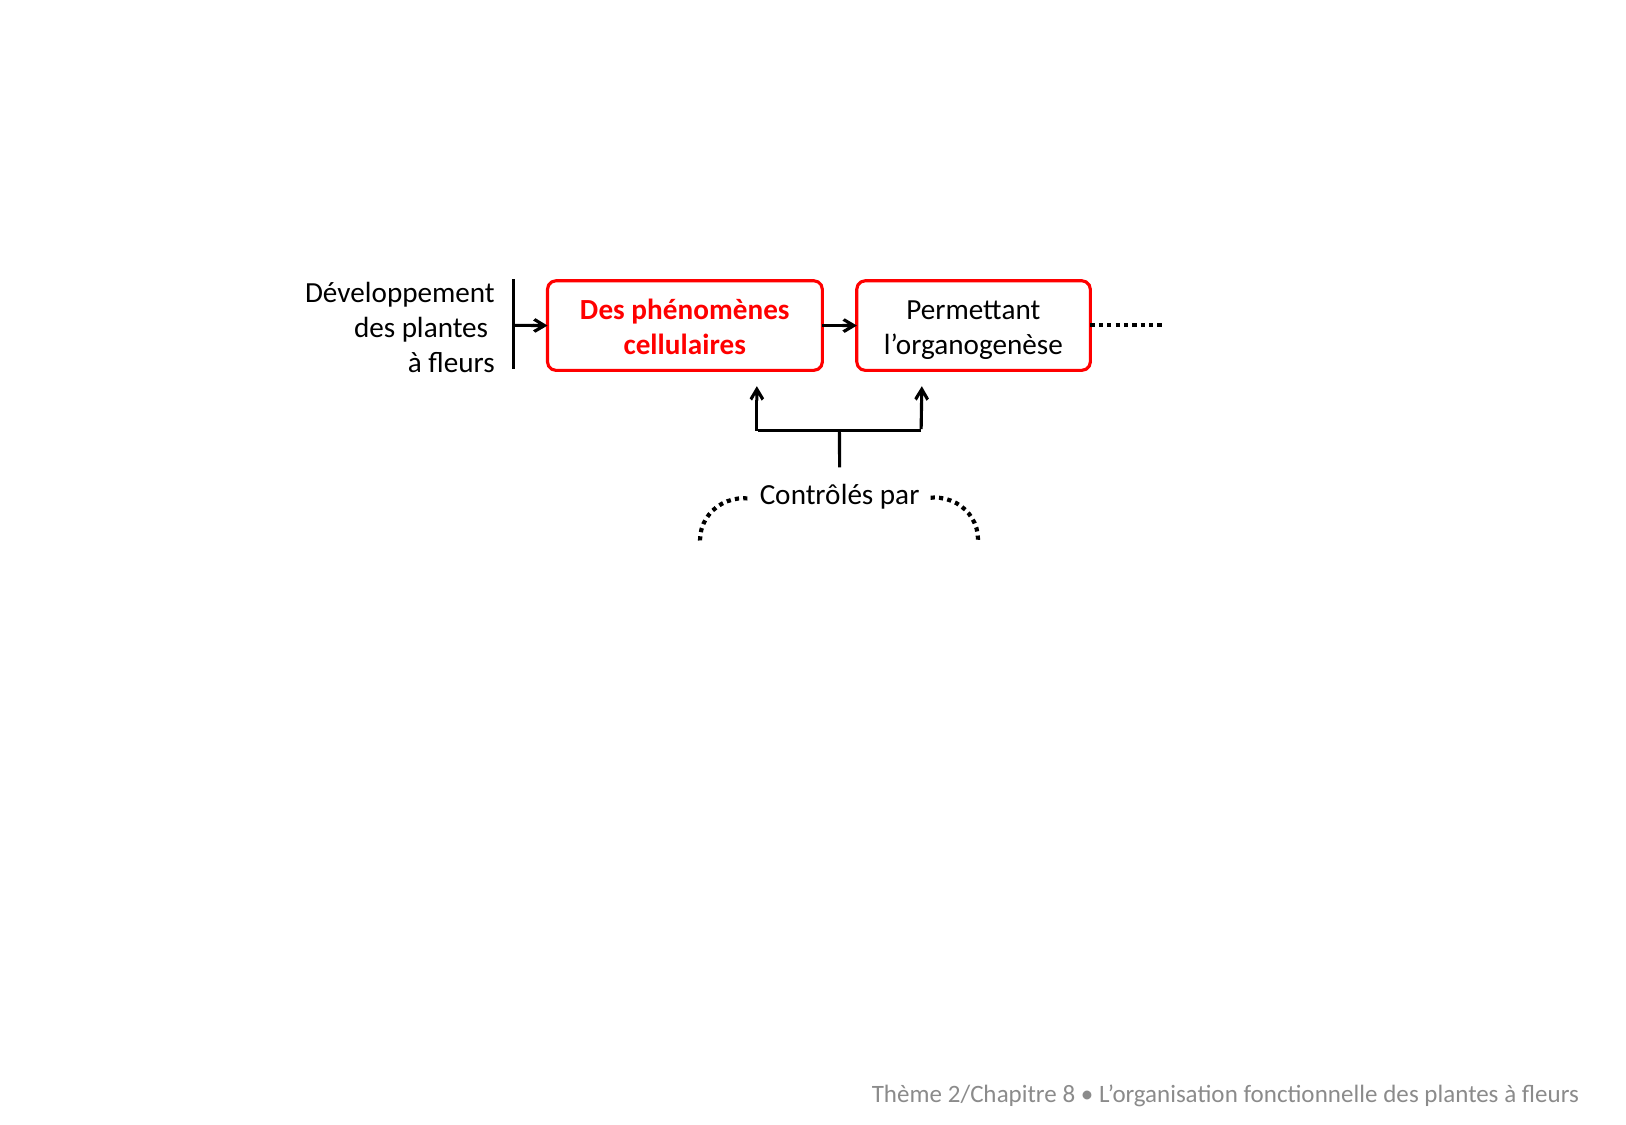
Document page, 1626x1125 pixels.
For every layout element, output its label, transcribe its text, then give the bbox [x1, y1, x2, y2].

text_box [930, 497, 979, 543]
text_box Contrôlés par [745, 466, 935, 519]
footer Thème 2/Chapitre 8 • L’organisation fonctionnelle des plantes à fleurs [0, 1071, 1625, 1125]
text_box Permettant l’organogenèse [856, 280, 1091, 371]
text_box Des phénomènes cellulaires [547, 280, 823, 371]
text_box [699, 497, 748, 543]
text_box Développement des plantes à fleurs [279, 262, 514, 389]
